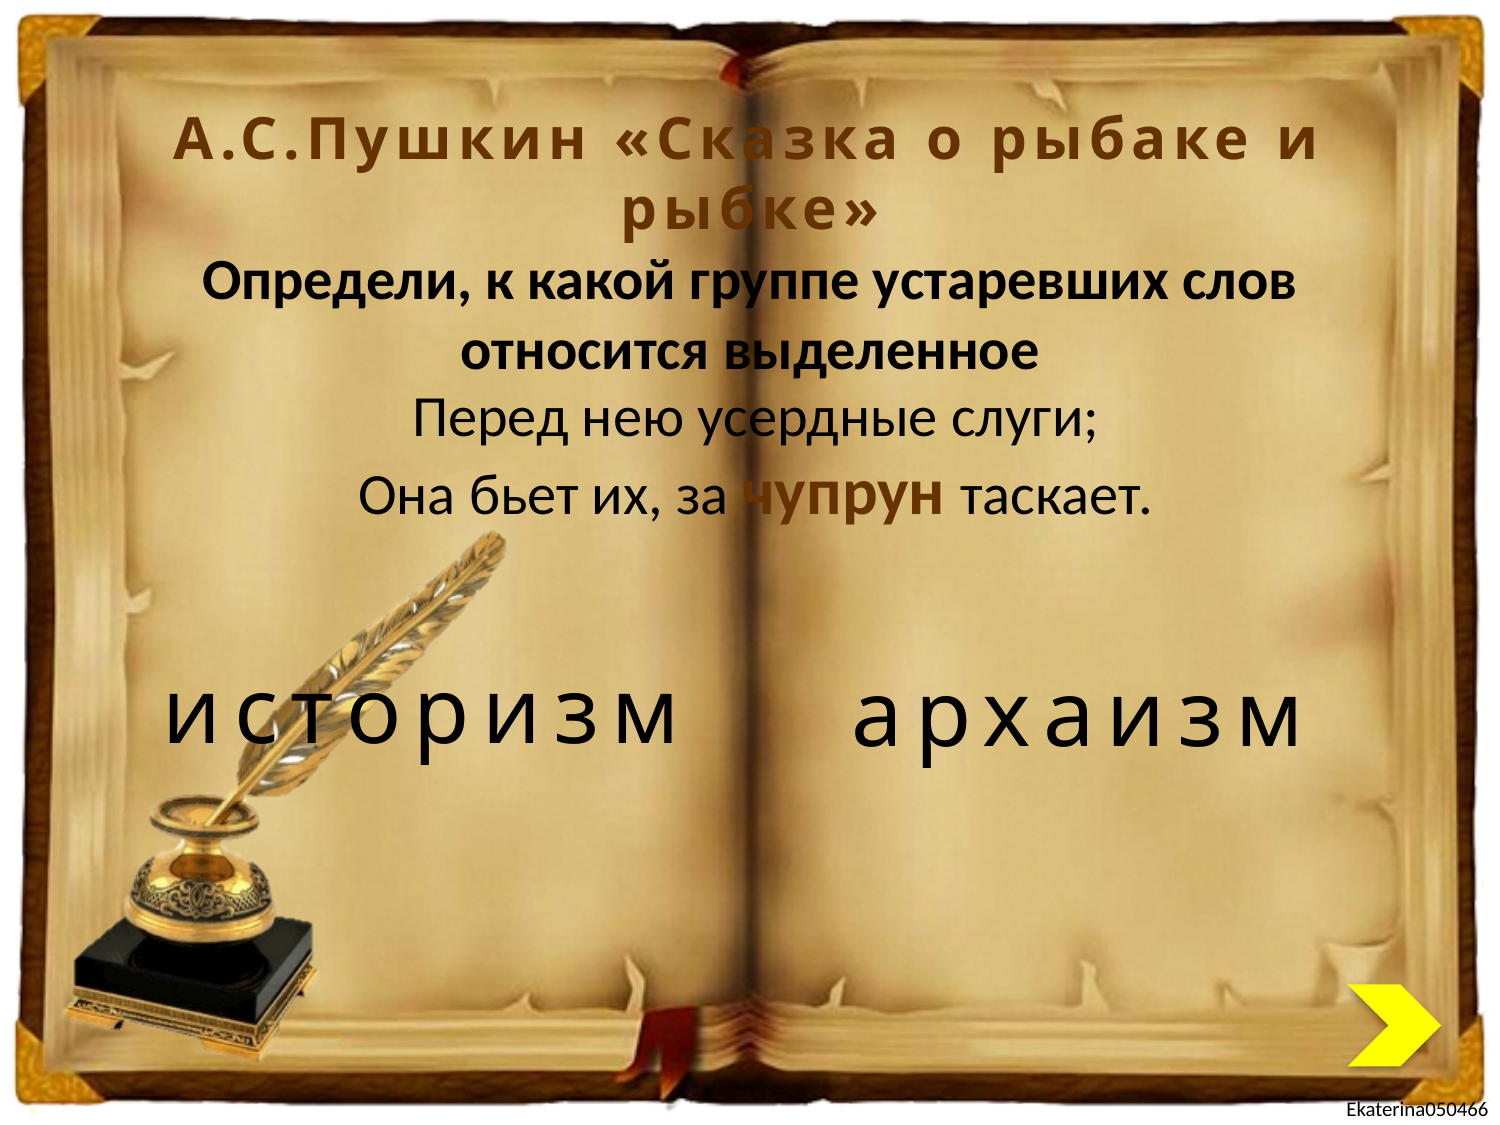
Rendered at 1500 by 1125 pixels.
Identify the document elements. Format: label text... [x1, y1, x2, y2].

text_box Перед нею усердные слуги; Она бьет их, за чупрун таскает. [222, 389, 1289, 536]
picture [0, 0, 1500, 1125]
text_box А.С.Пушкин «Сказка о рыбаке и рыбке» Определи, к какой группе устаревших слов относится выделенное [93, 93, 1407, 389]
text_box архаизм [796, 647, 1360, 772]
text_box [1345, 982, 1444, 1069]
text_box историзм [140, 644, 704, 770]
